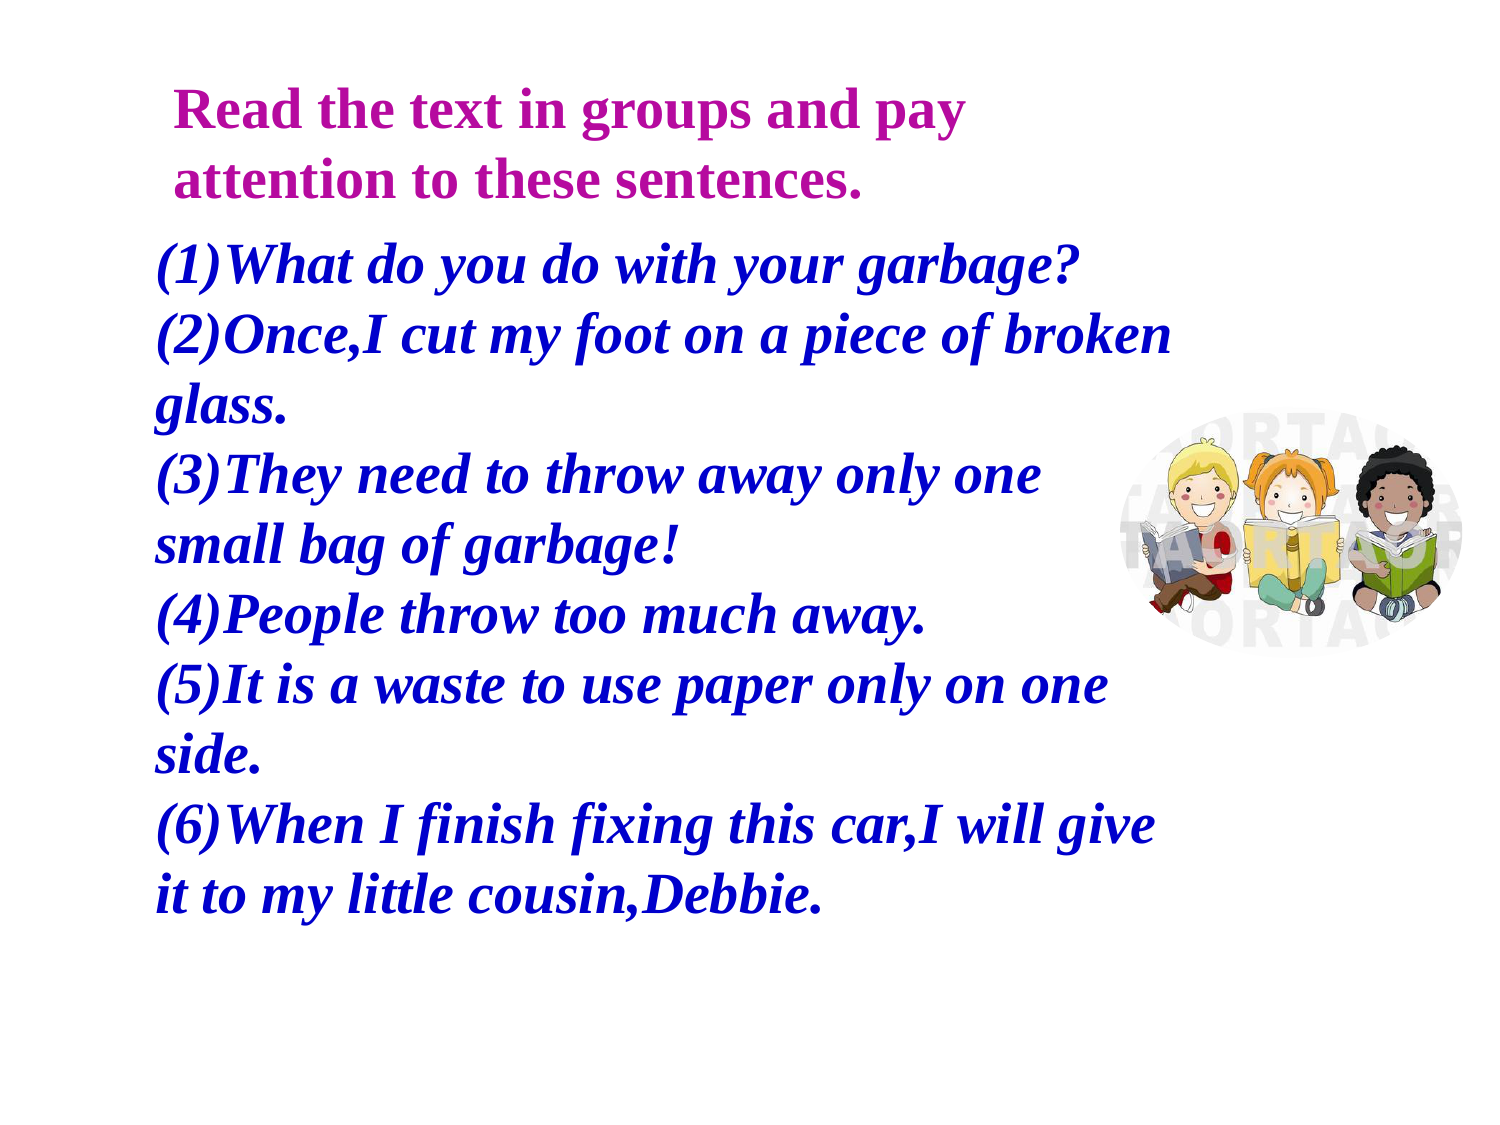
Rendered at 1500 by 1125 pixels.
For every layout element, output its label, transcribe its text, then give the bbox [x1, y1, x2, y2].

text_box (1)What do you do with your garbage? (2)Once,I cut my foot on a piece of broken glass. (3)They need to throw away only one small bag of garbage! (4)People throw too much away. (5)It is a waste to use paper only on one side. (6)When I finish fixing this car,I will give it to my little cousin,Debbie. [140, 218, 1200, 1003]
picture [1119, 406, 1463, 659]
text_box Read the text in groups and pay attention to these sentences. [158, 63, 1182, 218]
